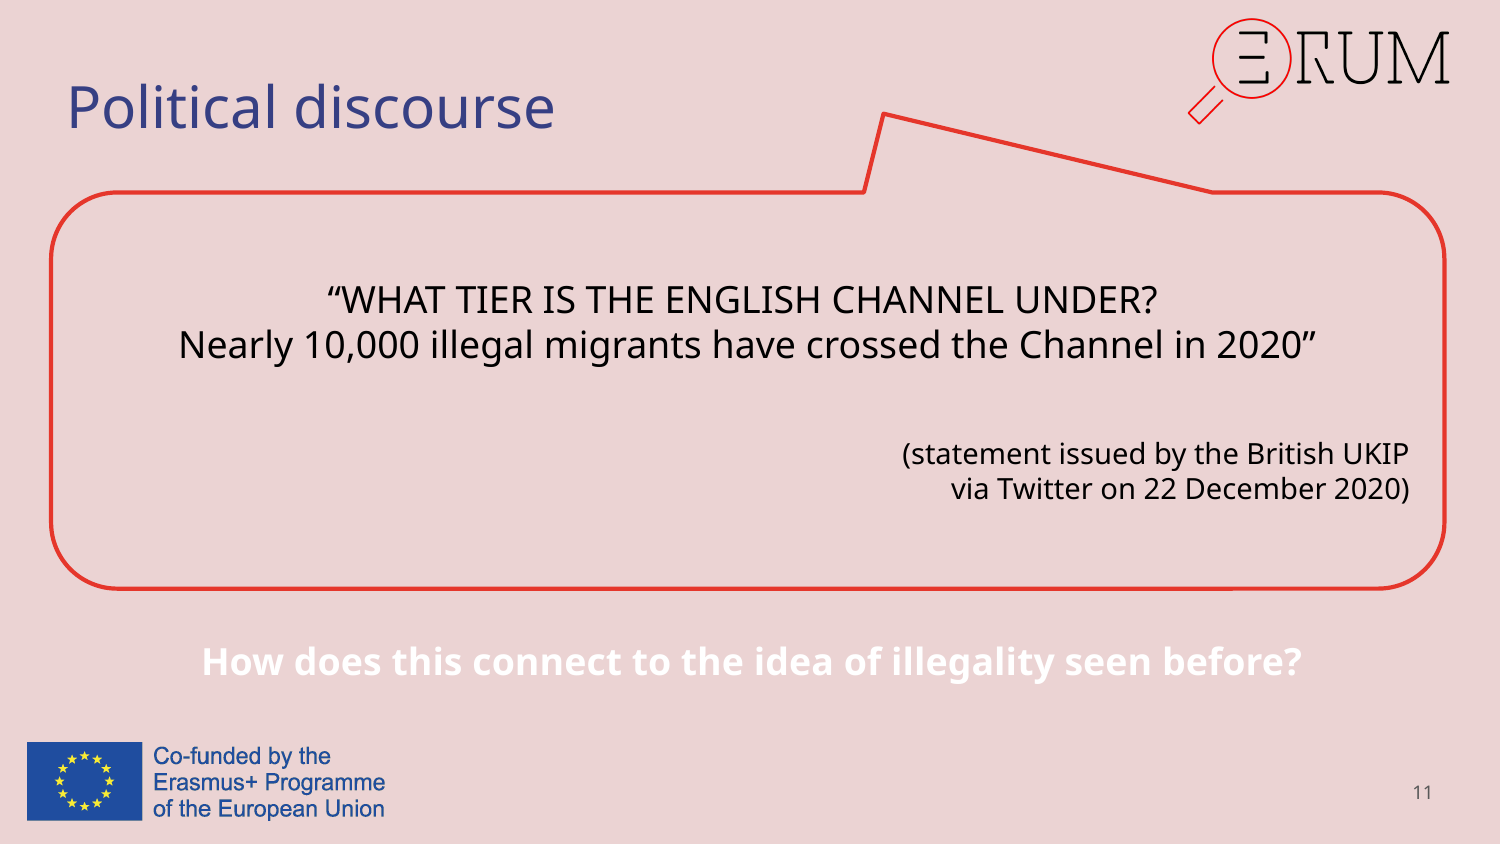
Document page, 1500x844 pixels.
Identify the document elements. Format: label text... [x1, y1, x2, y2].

picture [1136, 0, 1500, 137]
text_box How does this connect to the idea of illegality seen before? [55, 630, 1449, 691]
title Political discourse [51, 55, 1168, 150]
picture [27, 742, 385, 821]
slide_number 11 [1358, 761, 1449, 826]
text_box “WHAT TIER IS THE ENGLISH CHANNEL UNDER? Nearly 10,000 illegal migrants have crossed the Channel in 2020” (statement issued by the British UKIP via Twitter on 22 December 2020) [51, 113, 1445, 589]
